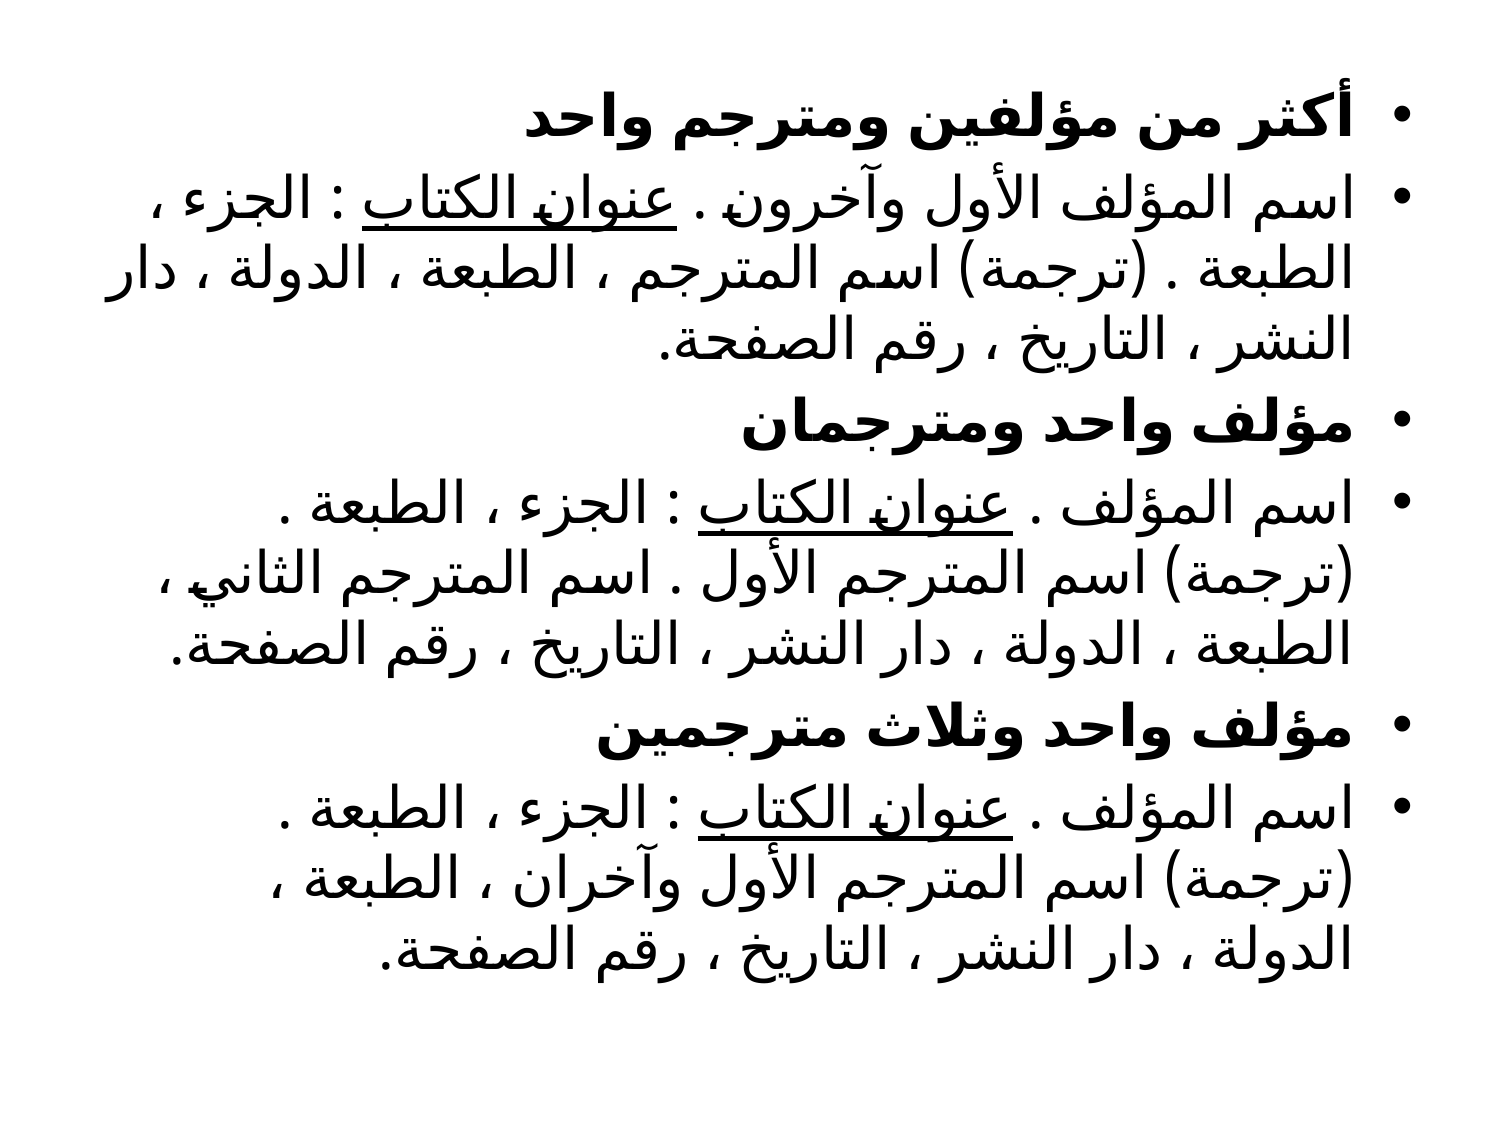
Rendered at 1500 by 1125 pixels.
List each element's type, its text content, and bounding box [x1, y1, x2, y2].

list أكثر من مؤلفين ومترجم واحد اسم المؤلف الأول وآخرون . عنوان الكتاب : الجزء ، الطبعة . (ترجمة) اسم المترجم ، الطبعة ، الدولة ، دار النشر ، التاريخ ، رقم الصفحة. مؤلف واحد ومترجمان اسم المؤلف . عنوان الكتاب : الجزء ، الطبعة . (ترجمة) اسم المترجم الأول . اسم المترجم الثاني ، الطبعة ، الدولة ، دار النشر ، التاريخ ، رقم الصفحة. مؤلف واحد وثلاث مترجمين اسم المؤلف . عنوان الكتاب : الجزء ، الطبعة . (ترجمة) اسم المترجم الأول وآخران ، الطبعة ، الدولة ، دار النشر ، التاريخ ، رقم الصفحة. [75, 70, 1425, 1005]
